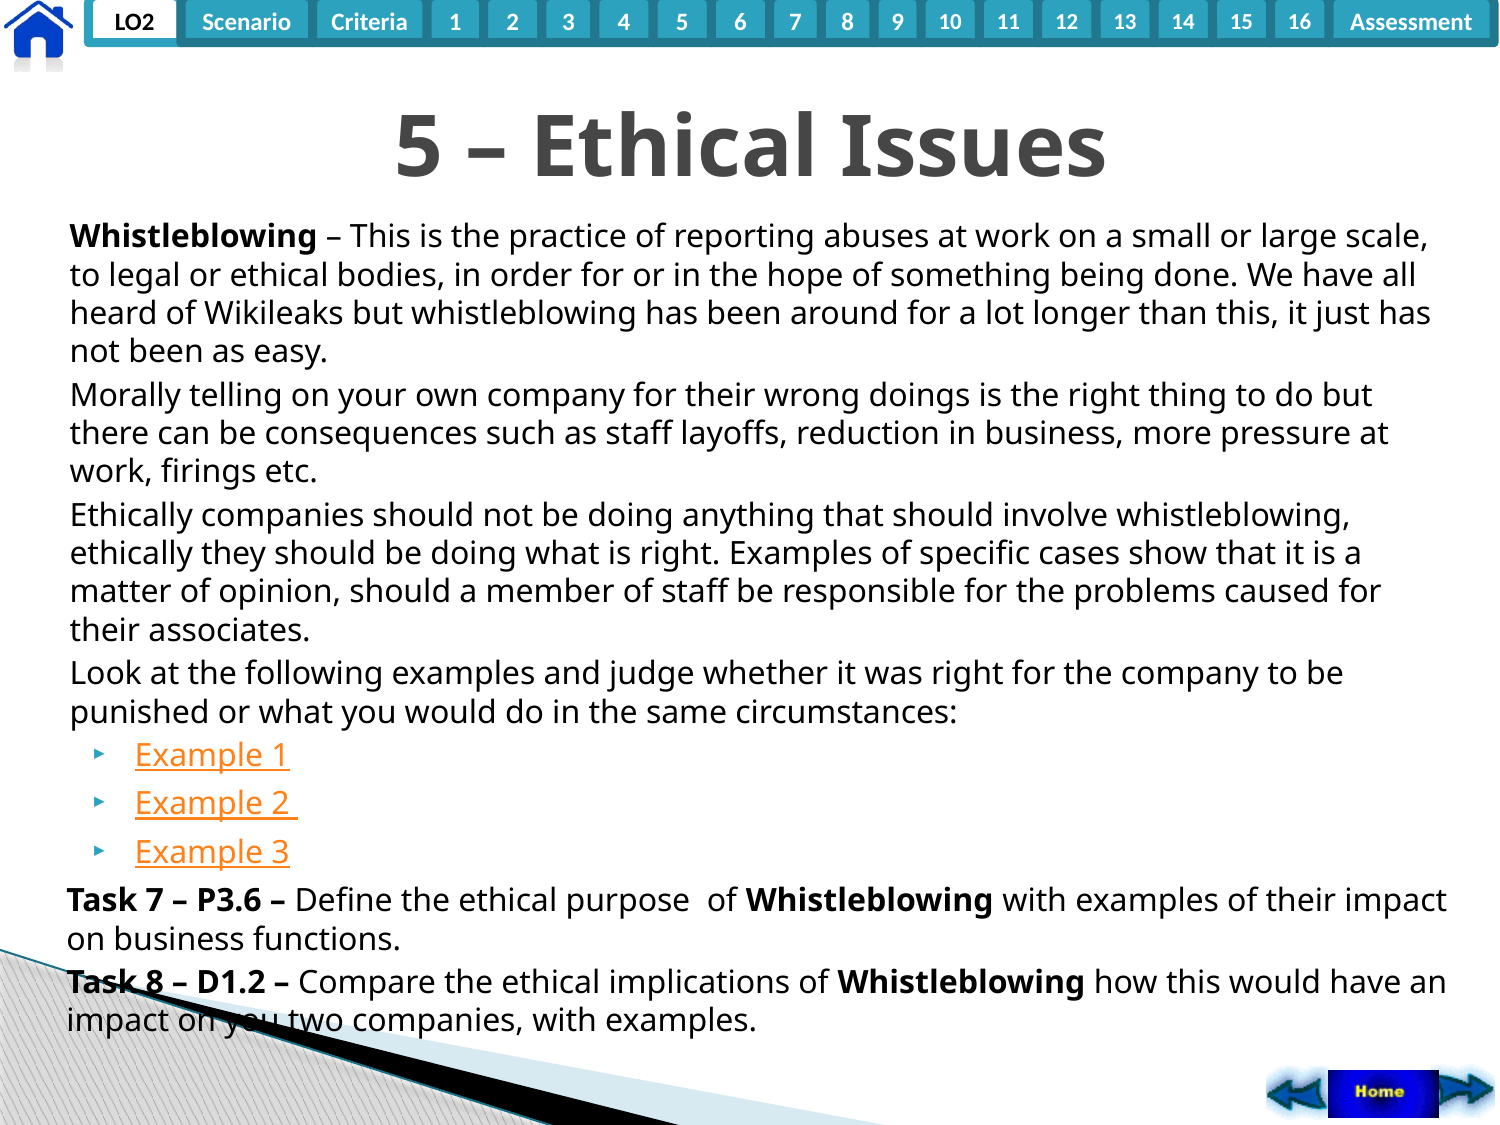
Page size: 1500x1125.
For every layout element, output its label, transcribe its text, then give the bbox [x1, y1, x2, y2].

picture [1266, 1055, 1495, 1125]
picture [0, 0, 77, 91]
list Whistleblowing – This is the practice of reporting abuses at work on a small or large scale, to legal or ethical bodies, in order for or in the hope of something being done. We have all heard of Wikileaks but whistleblowing has been around for a lot longer than this, it just has not been as easy. Morally telling on your own company for their wrong doings is the right thing to do but there can be consequences such as staff layoffs, reduction in business, more pressure at work, firings etc. Ethically companies should not be doing anything that should involve whistleblowing, ethically they should be doing what is right. Examples of specific cases show that it is a matter of opinion, should a member of staff be responsible for the problems caused for their associates. Look at the following examples and judge whether it was right for the company to be punished or what you would do in the same circumstances: Example 1 Example 2 Example 3 Task 7 – P3.6 – Define the ethical purpose of Whistleblowing with examples of their impact on business functions. Task 8 – D1.2 – Compare the ethical implications of Whistleblowing how this would have an impact on you two companies, with examples. [38, 208, 1463, 1056]
title 5 – Ethical Issues [76, 78, 1427, 194]
